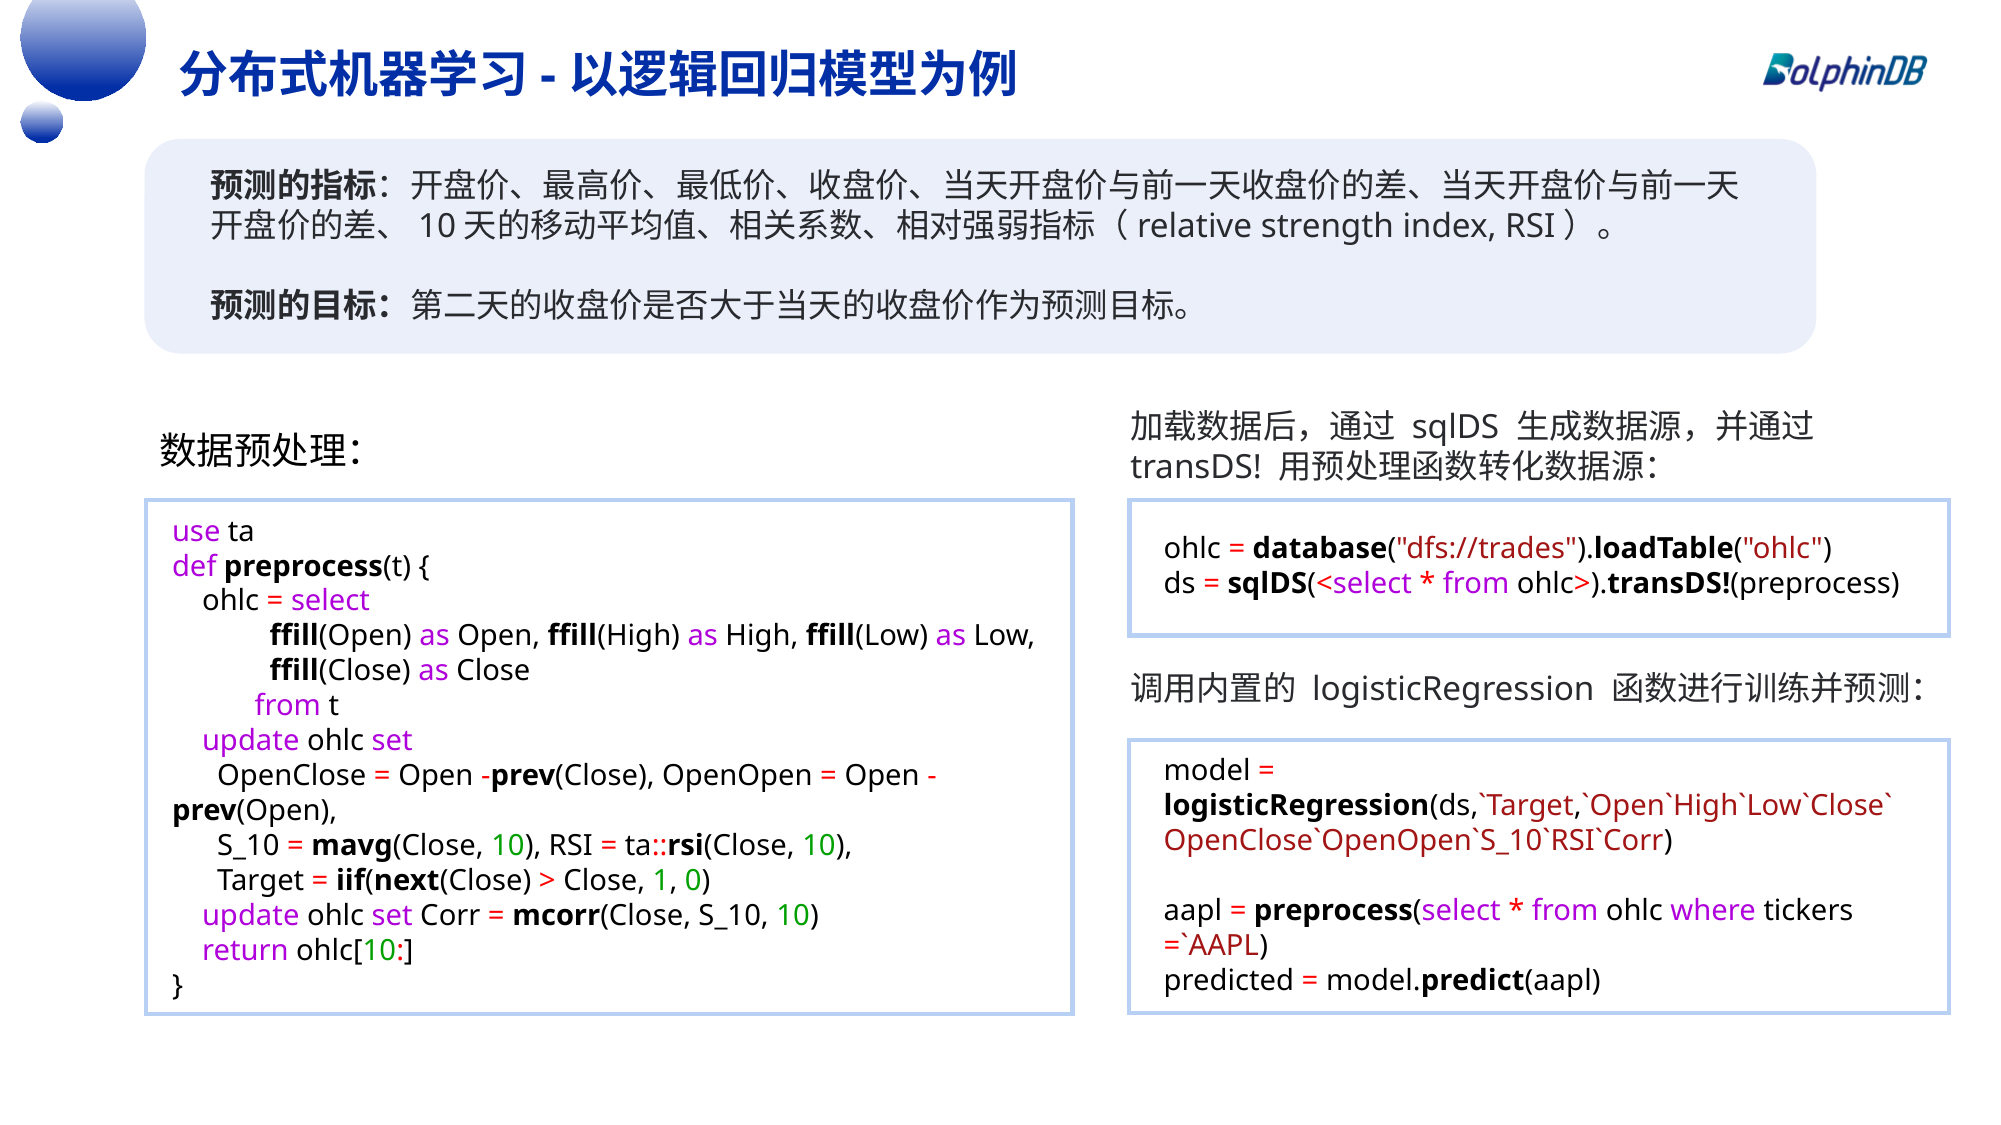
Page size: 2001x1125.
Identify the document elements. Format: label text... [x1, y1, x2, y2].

text_box 调用内置的 logisticRegression 函数进行训练并预测： [1115, 660, 1949, 715]
text_box 加载数据后，通过 sqlDS 生成数据源，并通过transDS! 用预处理函数转化数据源： [1115, 398, 1891, 493]
text_box 数据预处理： [144, 419, 812, 479]
text_box 分布式机器学习-以逻辑回归模型为例 [163, 35, 1545, 110]
picture [1755, 47, 1929, 93]
text_box [145, 499, 1074, 1015]
text_box use ta def preprocess(t) { ohlc = select ffill(Open) as Open, ffill(High) as High, ffill(Low) as Low, ffill(Close) as Close from t update ohlc set OpenClose = Open -prev(Close), OpenOpen = Open - prev(Open), S_10 = mavg(Close, 10), RSI = ta::rsi(Close, 10), Target = iif(next(Close) > Close, 1, 0) update ohlc set Corr = mcorr(Close, S_10, 10) return ohlc[10:] } [157, 504, 1073, 1009]
text_box [19, 0, 147, 102]
text_box 预测的指标：开盘价、最高价、最低价、收盘价、当天开盘价与前一天收盘价的差、当天开盘价与前一天开盘价的差、10天的移动平均值、相关系数、相对强弱指标（relative strength index, RSI）。 预测的目标：第二天的收盘价是否大于当天的收盘价作为预测目标。 [195, 157, 1765, 332]
text_box [19, 99, 64, 144]
text_box [1128, 499, 1950, 636]
text_box [1128, 739, 1950, 1014]
text_box [143, 137, 1818, 355]
